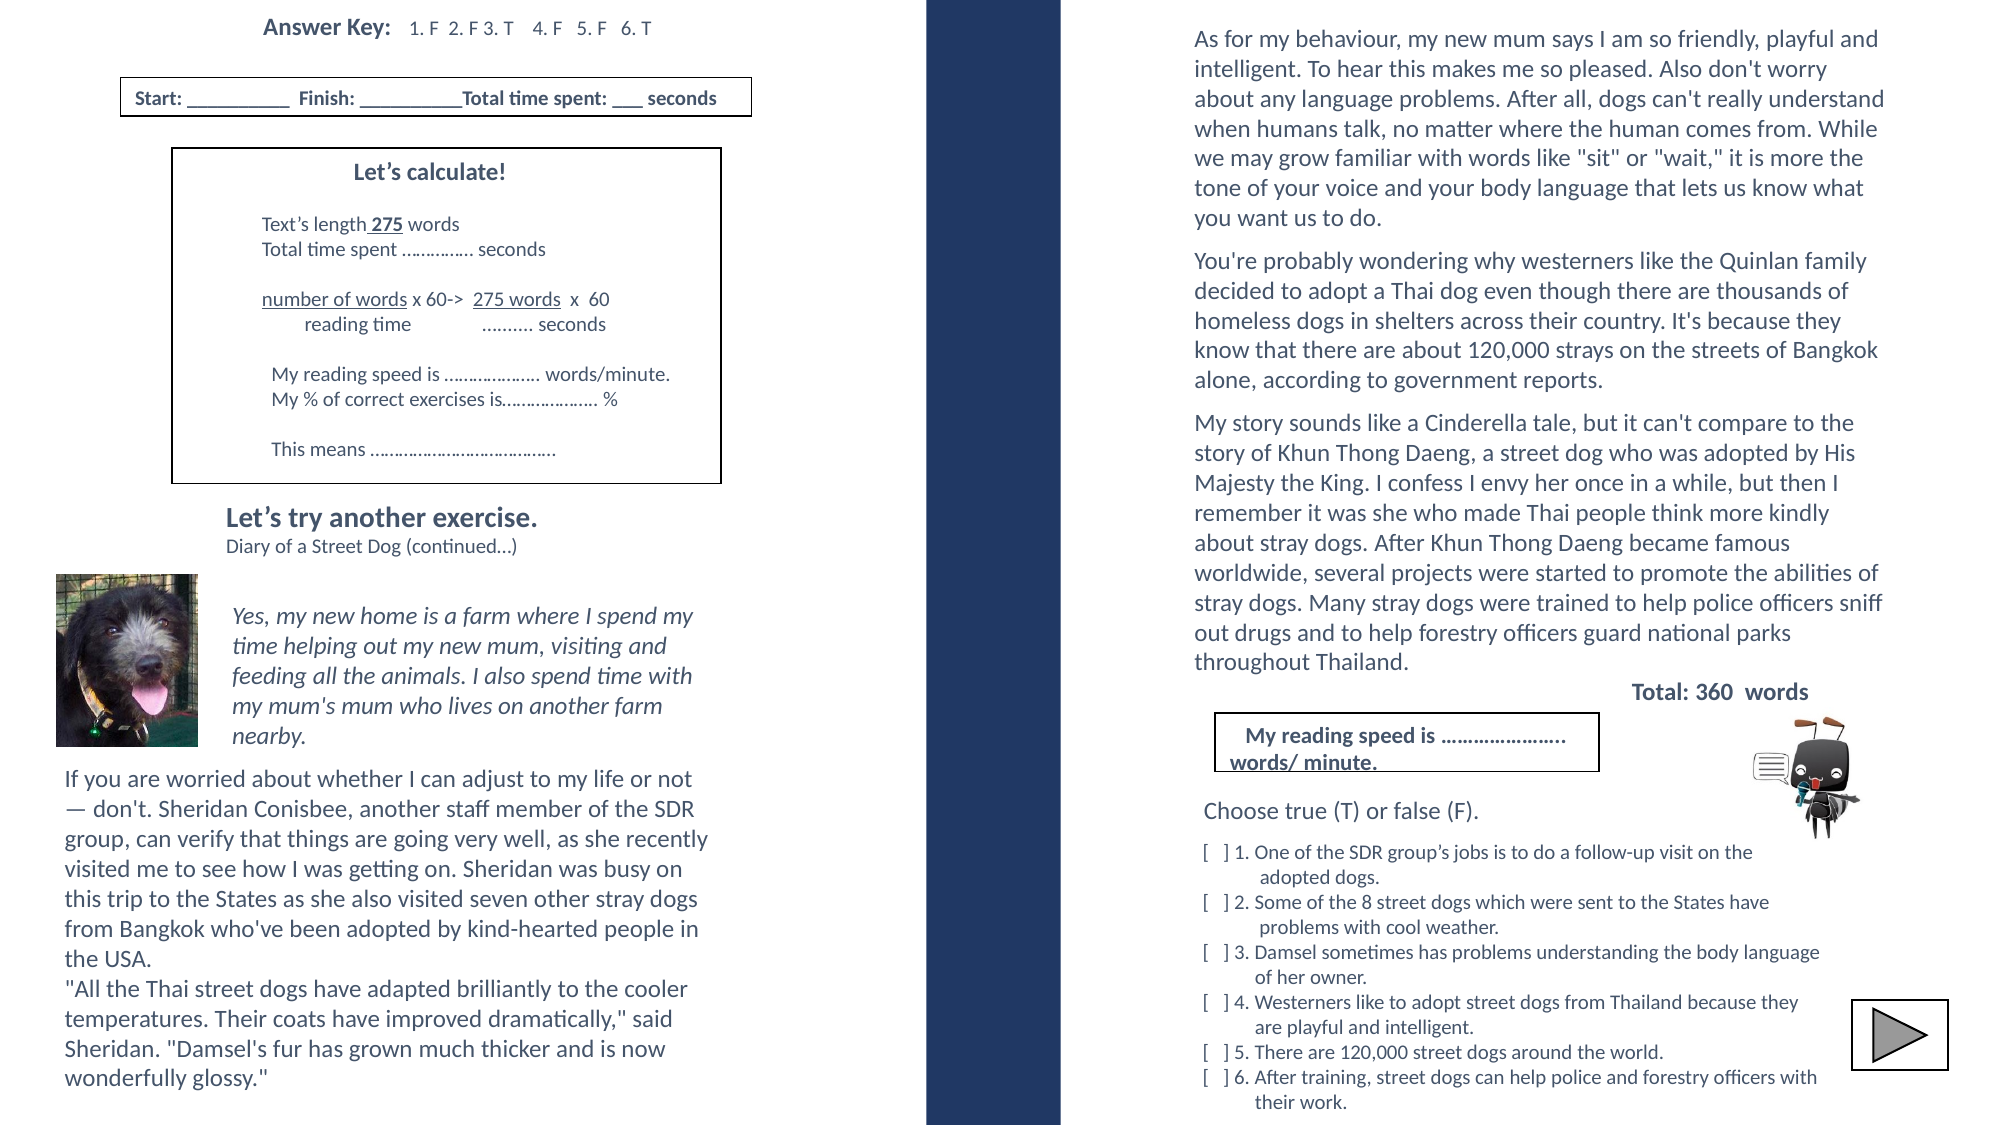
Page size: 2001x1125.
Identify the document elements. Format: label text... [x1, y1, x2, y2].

text_box My reading speed is ………………….. words/ minute. [1214, 713, 1599, 772]
text_box If you are worried about whether I can adjust to my life or not — don't. Sheridan Conisbee, another staff member of the SDR group, can verify that things are going very well, as she recently visited me to see how I was getting on. Sheridan was busy on this trip to the States as she also visited seven other stray dogs from Bangkok who've been adopted by kind-hearted people in the USA. "All the Thai street dogs have adapted brilliantly to the cooler temperatures. Their coats have improved dramatically," said Sheridan. "Damsel's fur has grown much thicker and is now wonderfully glossy." [49, 665, 732, 1100]
text_box [1851, 999, 1949, 1071]
text_box Start: __________ Finish: __________Total time spent: ___ seconds [120, 77, 752, 116]
text_box Yes, my new home is a farm where I spend my time helping out my new mum, visiting and feeding all the animals. I also spend time with my mum's mum who lives on another farm nearby. [217, 592, 752, 787]
text_box Let’s calculate! Text’s length 275 words Total time spent …………… seconds number of words x 60-> 275 words x 60 reading time …....... seconds My reading speed is ……………….. words/minute. My % of correct exercises is……………….. % This means ………………………………… [172, 148, 721, 484]
text_box [925, 0, 1062, 1125]
text_box Let’s try another exercise. Diary of a Street Dog (continued…) [136, 490, 613, 591]
picture [1713, 707, 1907, 849]
text_box [ ] 1. One of the SDR group’s jobs is to do a follow-up visit on the adopted dogs. [ ] 2. Some of the 8 street dogs which were sent to the States have problems with cool weather. [ ] 3. Damsel sometimes has problems understanding the body language of her owner. [ ] 4. Westerners like to adopt street dogs from Thailand because they are playful and intelligent. [ ] 5. There are 120,000 street dogs around the world. [ ] 6. After training, street dogs can help police and forestry officers with their work. [1187, 831, 1851, 1125]
text_box As for my behaviour, my new mum says I am so friendly, playful and intelligent. To hear this makes me so pleased. Also don't worry about any language problems. After all, dogs can't really understand when humans talk, no matter where the human comes from. While we may grow familiar with words like "sit" or "wait," it is more the tone of your voice and your body language that lets us know what you want us to do. You're probably wondering why westerners like the Quinlan family decided to adopt a Thai dog even though there are thousands of homeless dogs in shelters across their country. It's because they know that there are about 120,000 strays on the streets of Bangkok alone, according to government reports. My story sounds like a Cinderella tale, but it can't compare to the story of Khun Thong Daeng, a street dog who was adopted by His Majesty the King. I confess I envy her once in a while, but then I remember it was she who made Thai people think more kindly about stray dogs. After Khun Thong Daeng became famous worldwide, several projects were started to promote the abilities of stray dogs. Many stray dogs were trained to help police officers sniff out drugs and to help forestry officers guard national parks throughout Thailand. Total: 360 words [1179, 14, 1907, 714]
text_box Choose true (T) or false (F). [1189, 787, 1495, 831]
picture [56, 574, 198, 747]
text_box Answer Key: 1. F 2. F 3. T 4. F 5. F 6. T [173, 2, 739, 88]
